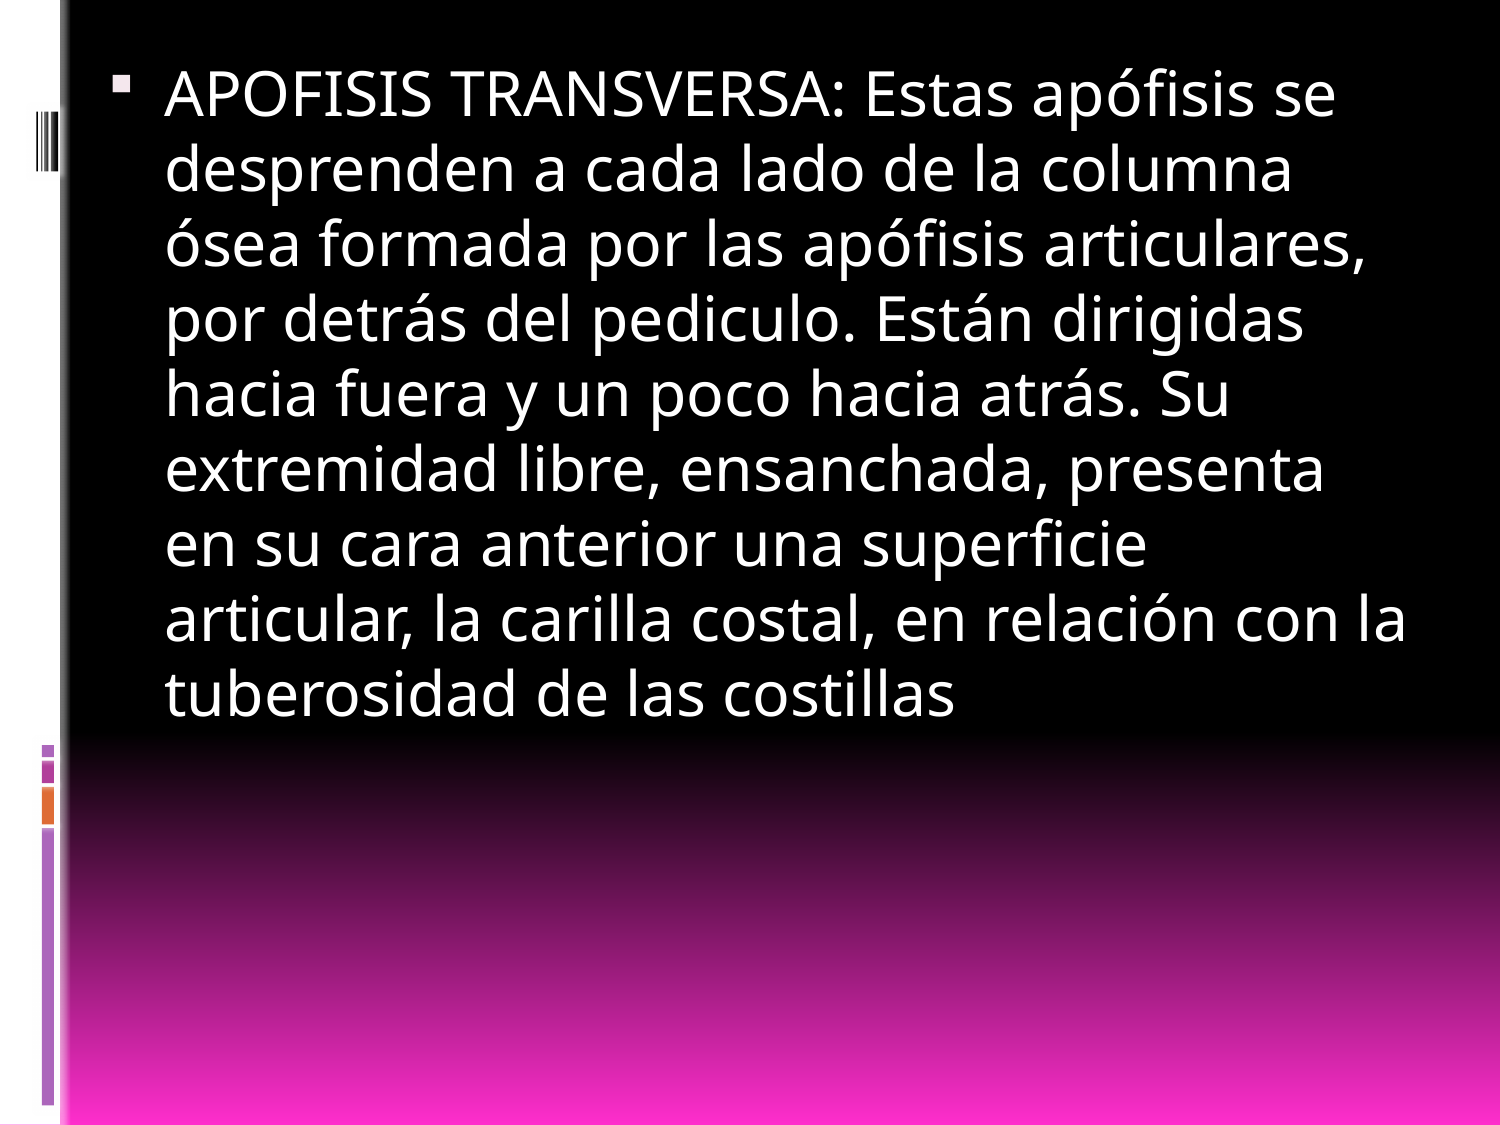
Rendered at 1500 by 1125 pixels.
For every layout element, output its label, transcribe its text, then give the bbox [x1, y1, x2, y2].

list APOFISIS TRANSVERSA: Estas apófisis se desprenden a cada lado de la columna ósea formada por las apófisis articulares, por detrás del pediculo. Están dirigidas hacia fuera y un poco hacia atrás. Su extremidad libre, ensanchada, presenta en su cara anterior una superficie articular, la carilla costal, en relación con la tuberosidad de las costillas [82, 46, 1425, 1043]
